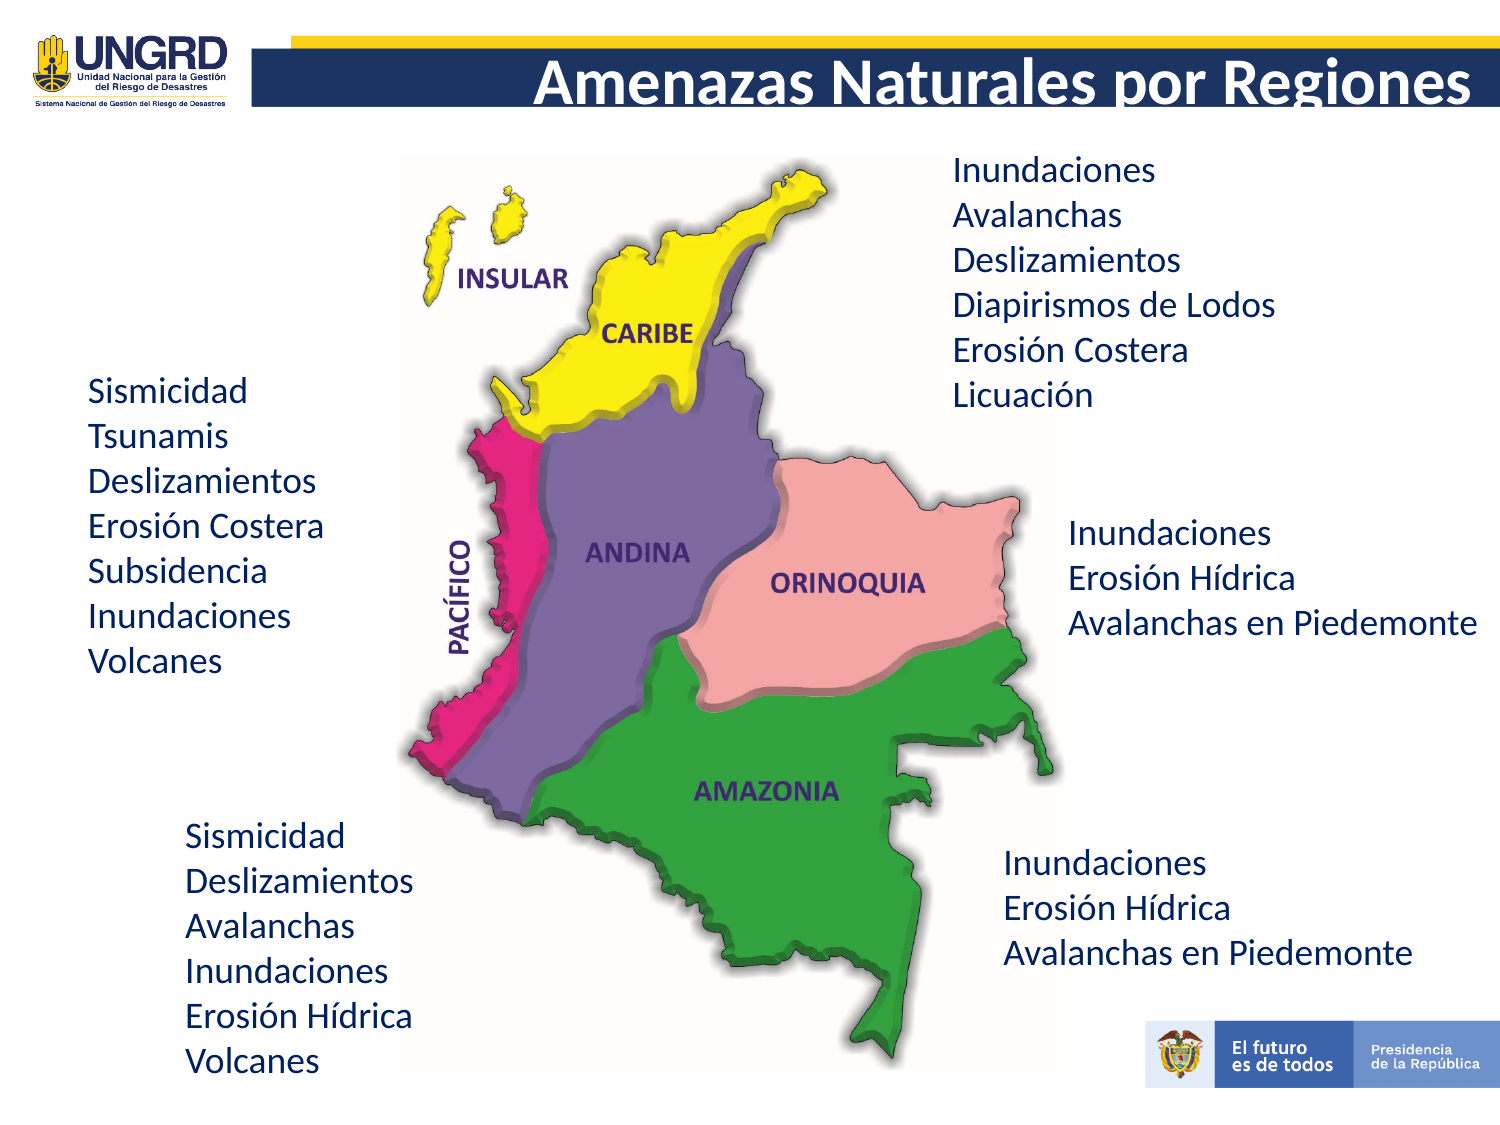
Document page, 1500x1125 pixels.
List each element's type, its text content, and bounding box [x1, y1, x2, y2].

text_box Sismicidad Deslizamientos Avalanchas Inundaciones Erosión Hídrica Volcanes [170, 803, 430, 1089]
text_box Inundaciones Erosión Hídrica Avalanchas en Piedemonte [1070, 500, 1494, 696]
text_box Sismicidad Tsunamis Deslizamientos Erosión Costera Subsidencia Inundaciones Volcanes [73, 358, 340, 689]
title Amenazas Naturales por Regiones [378, 54, 1489, 102]
picture [0, 0, 1500, 1125]
text_box Inundaciones Avalanchas Deslizamientos Diapirismos de Lodos Erosión Costera Licuación [937, 137, 1292, 422]
text_box Inundaciones Erosión Hídrica Avalanchas en Piedemonte [1070, 830, 1429, 1025]
